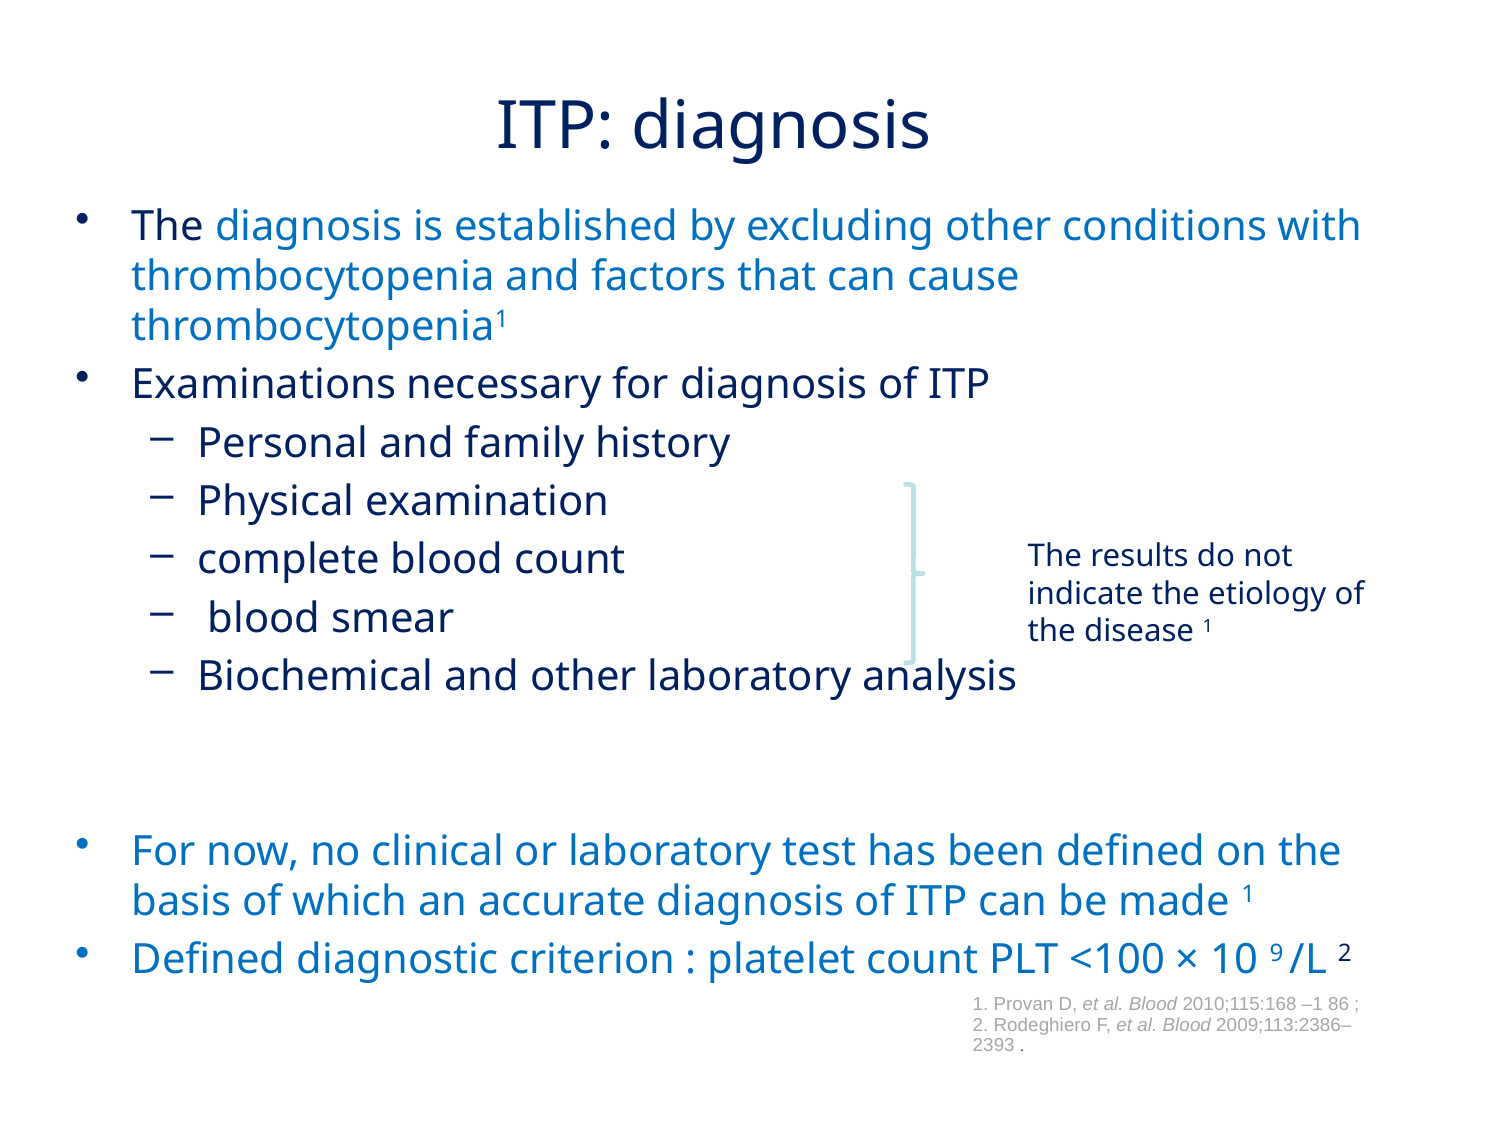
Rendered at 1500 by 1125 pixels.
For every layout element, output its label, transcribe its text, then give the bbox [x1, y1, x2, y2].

text_box The results do not indicate the etiology of the disease 1 [1013, 528, 1414, 656]
list The diagnosis is established by excluding other conditions with thrombocytopenia and factors that can cause thrombocytopenia1 Examinations necessary for diagnosis of ITP Personal and family history Physical examination complete blood count blood smear Biochemical and other laboratory analysis For now, no clinical or laboratory test has been defined on the basis of which an accurate diagnosis of ITP can be made 1 Defined diagnostic criterion : platelet count PLT <100 × 10 9 /L 2 [60, 190, 1411, 934]
list 1. Provan D, et al. Blood 2010;115:168 –1 86 ; 2. Rodeghiero F, et al. Blood 2009;113:2386–2393 . [957, 1006, 1418, 1064]
title ITP: diagnosis [67, 39, 1362, 190]
text_box [903, 483, 924, 664]
